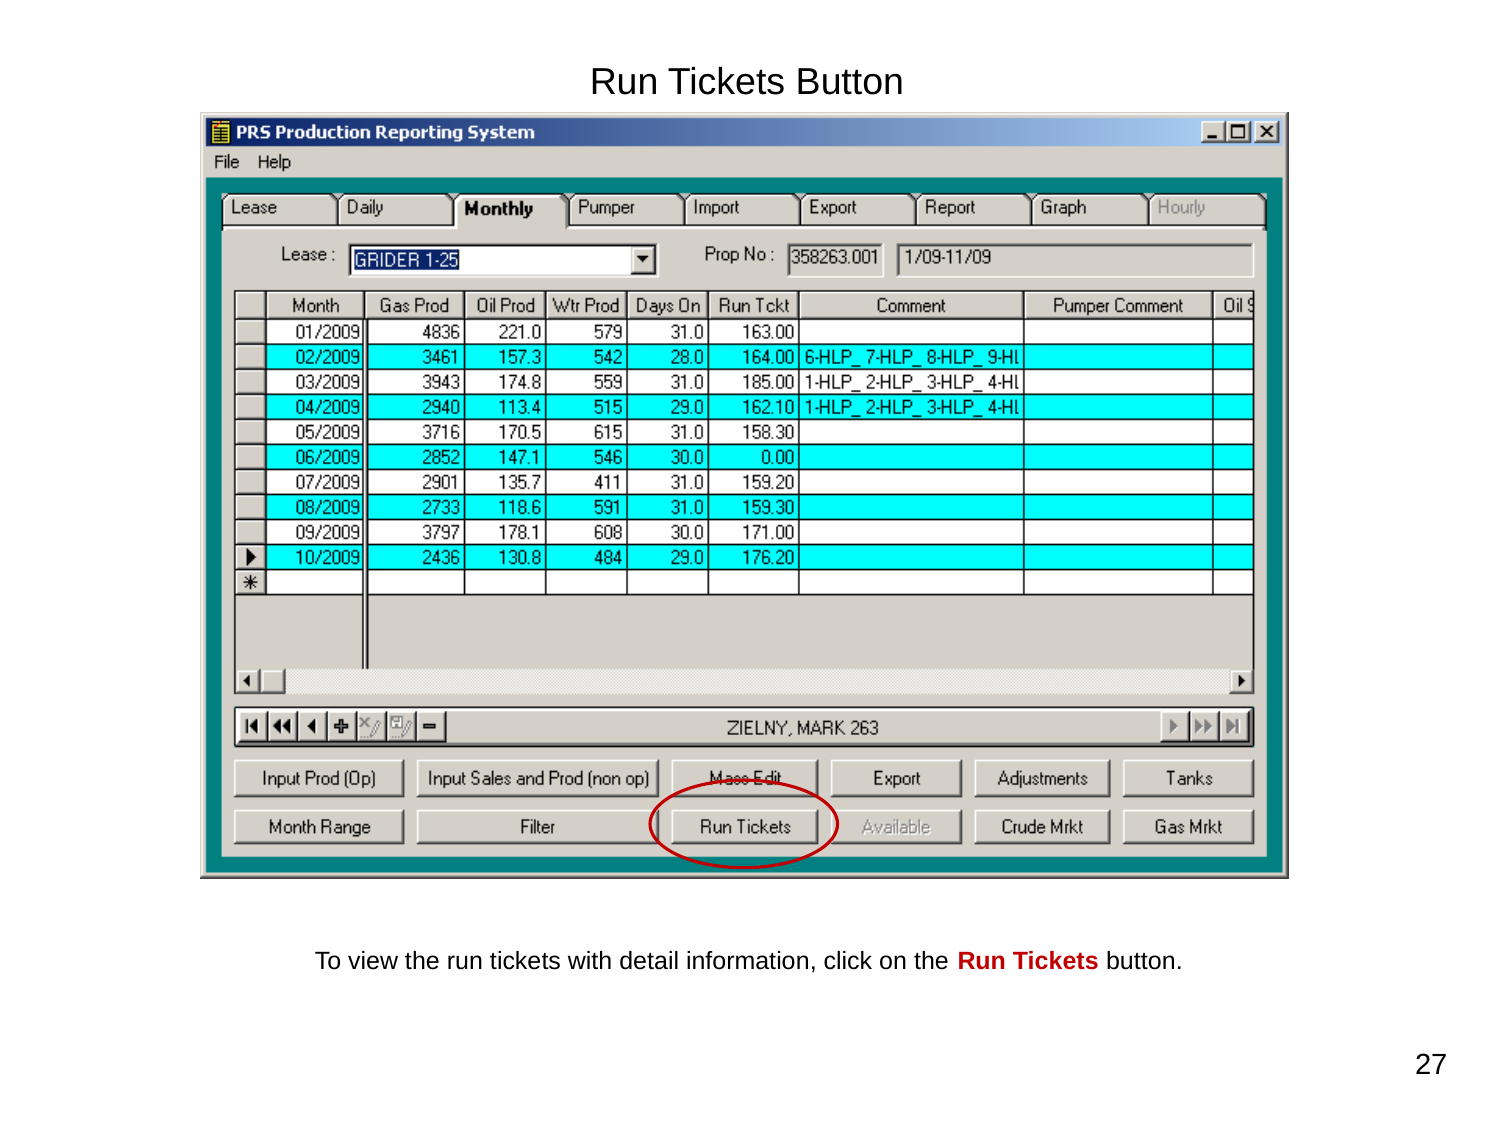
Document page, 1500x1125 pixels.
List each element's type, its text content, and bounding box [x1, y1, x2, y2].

slide_number 27 [1374, 1037, 1463, 1089]
text_box Run Tickets Button [575, 49, 925, 110]
text_box To view the run tickets with detail information, click on the Run Tickets button. [299, 937, 1200, 983]
picture [199, 112, 1290, 879]
